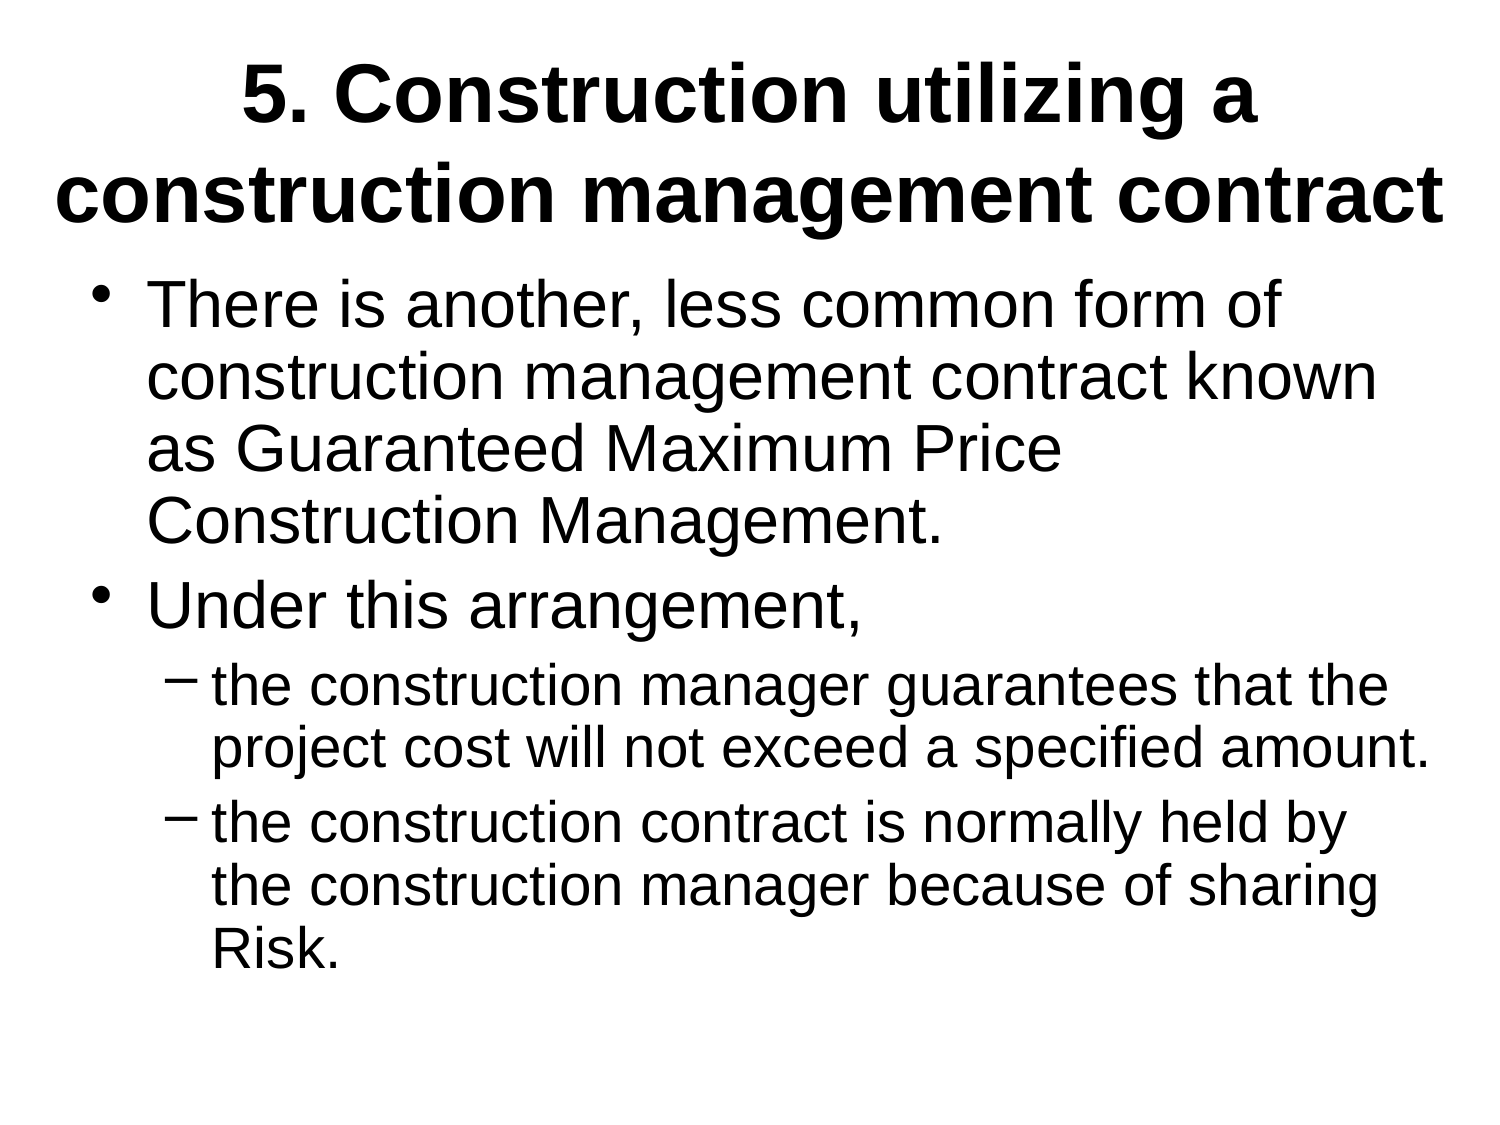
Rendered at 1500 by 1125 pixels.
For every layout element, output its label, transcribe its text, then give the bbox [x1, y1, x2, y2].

list There is another, less common form of construction management contract known as Guaranteed Maximum Price Construction Management. Under this arrangement, the construction manager guarantees that the project cost will not exceed a specified amount. the construction contract is normally held by the construction manager because of sharing Risk. [74, 262, 1451, 1038]
title 5. Construction utilizing a construction management contract [24, 44, 1476, 233]
